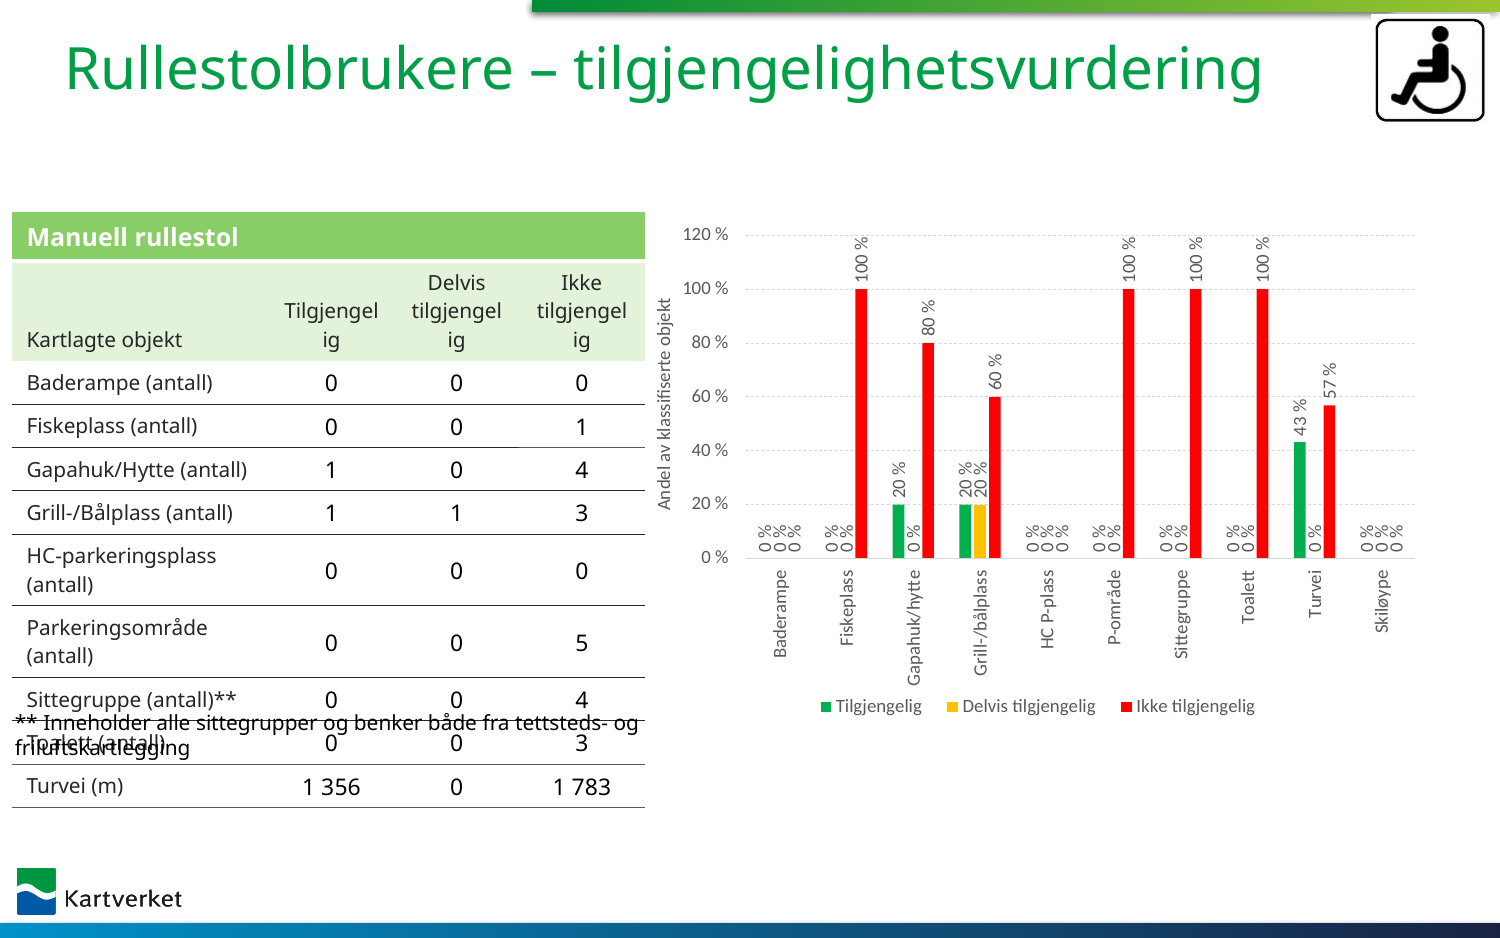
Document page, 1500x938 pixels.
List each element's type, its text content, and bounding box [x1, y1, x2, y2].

table_cell 5 [519, 606, 638, 677]
table_cell 4 [519, 448, 638, 490]
table_cell Tilgjengelig [269, 263, 394, 361]
table_cell 1 783 [519, 768, 645, 807]
table_cell Gapahuk/Hytte (antall) [12, 448, 269, 490]
table_cell 0 [269, 606, 394, 677]
table_cell 1 [269, 448, 394, 490]
table_cell Parkeringsområde (antall) [12, 606, 269, 677]
text_box Rullestolbrukere – tilgjengelighetsvurdering [49, 12, 1372, 109]
table_cell Ikke tilgjengelig [519, 263, 638, 361]
table_cell Baderampe (antall) [12, 361, 269, 404]
table_cell HC-parkeringsplass (antall) [12, 535, 269, 605]
table_cell 0 [394, 535, 519, 605]
table_cell 0 [269, 535, 394, 605]
table_cell 4 [519, 678, 638, 702]
text_box ** Inneholder alle sittegrupper og benker både fra tettsteds- og friluftskartlegging [0, 702, 745, 768]
picture [643, 218, 1426, 728]
table_cell 0 [519, 361, 638, 404]
picture [1371, 13, 1491, 127]
table_cell Grill-/Bålplass (antall) [12, 491, 269, 534]
table_cell 0 [394, 768, 519, 807]
table_header Manuell rullestol [12, 212, 645, 259]
table_cell 0 [269, 678, 394, 702]
table_cell Delvis tilgjengelig [394, 263, 519, 361]
table_cell 0 [394, 606, 519, 677]
table_cell 0 [394, 448, 519, 490]
table_cell Fiskeplass (antall) [12, 405, 269, 447]
table_cell Turvei (m) [12, 768, 269, 807]
table_cell 1 [394, 491, 519, 534]
table_cell 0 [394, 678, 519, 702]
table_cell 1 [269, 491, 394, 534]
table_cell 1 356 [269, 768, 394, 807]
table_cell 0 [394, 361, 519, 404]
table_cell 0 [394, 405, 519, 447]
table_cell Kartlagte objekt [12, 263, 269, 361]
table_cell 3 [519, 491, 638, 534]
table_cell 0 [519, 535, 638, 605]
table_cell Sittegruppe (antall)** [12, 678, 269, 702]
table_cell 0 [269, 361, 394, 404]
table_cell 1 [519, 405, 638, 447]
table_cell 0 [269, 405, 394, 447]
